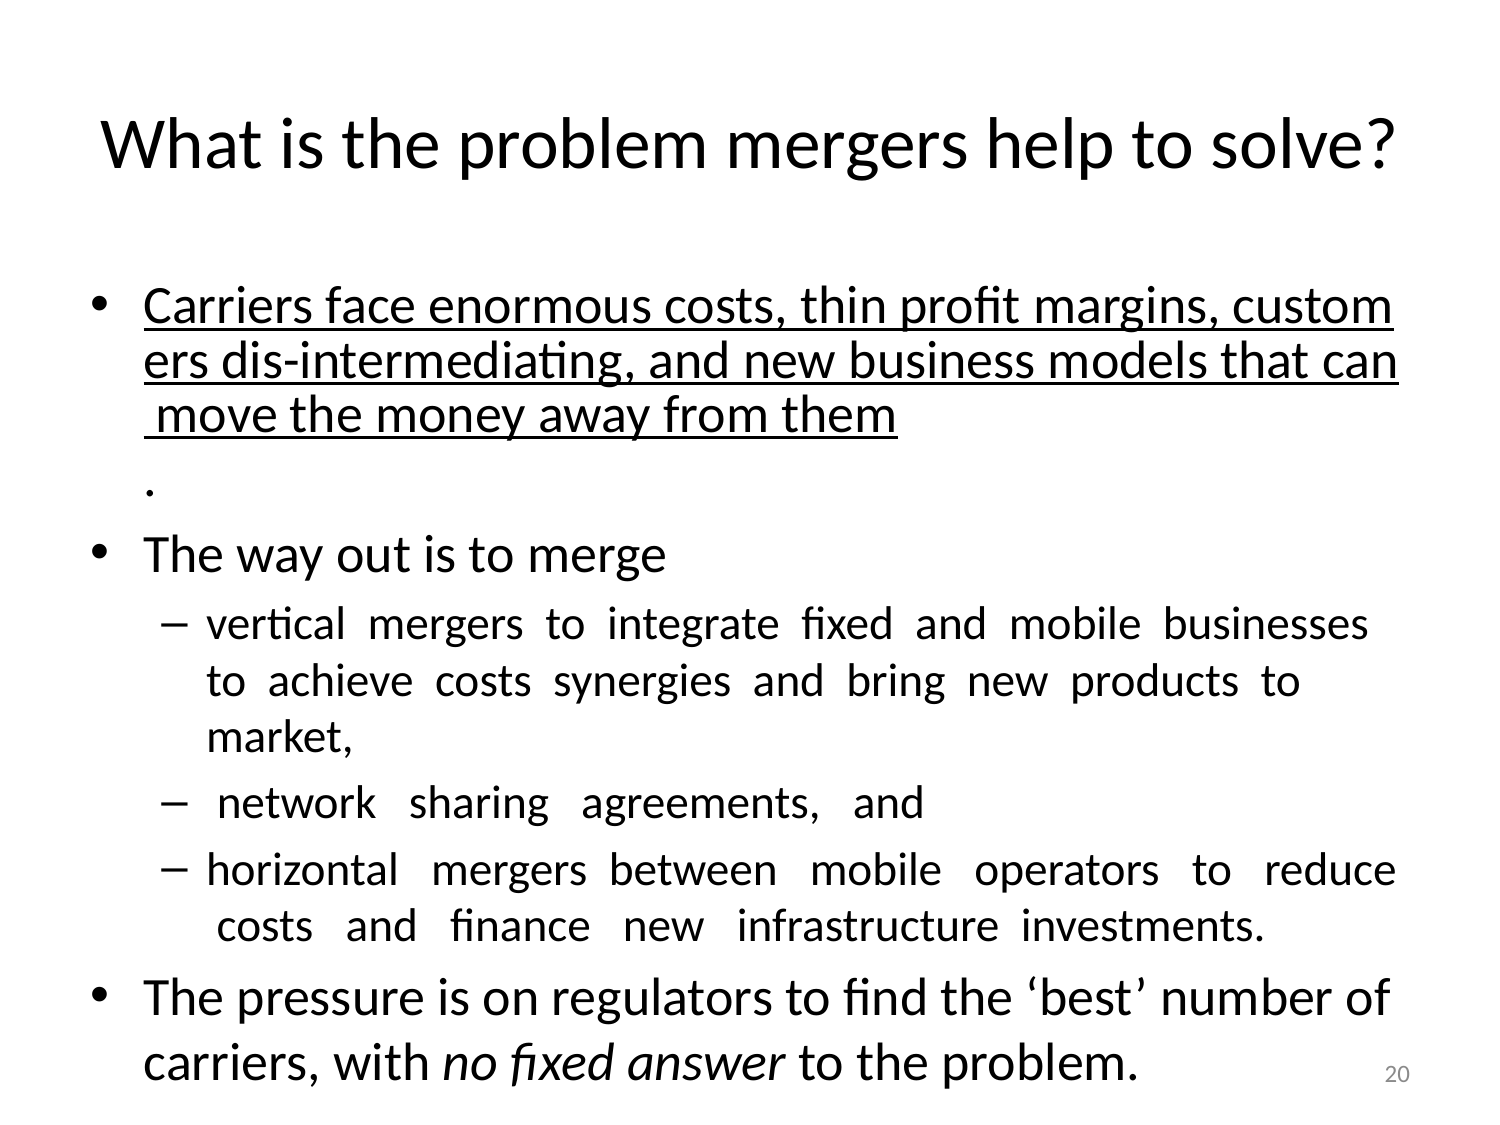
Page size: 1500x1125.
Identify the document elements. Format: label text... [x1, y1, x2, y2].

list Carriers face enormous costs, thin profit margins, customers dis-intermediating, and new business models that can move the money away from them. The way out is to merge vertical mergers to integrate fixed and mobile businesses to achieve costs synergies and bring new products to market, network sharing agreements, and horizontal mergers between mobile operators to reduce costs and finance new infrastructure investments. The pressure is on regulators to find the ‘best’ number of carriers, with no fixed answer to the problem. [75, 262, 1425, 1005]
title What is the problem mergers help to solve? [75, 45, 1425, 233]
slide_number 20 [1074, 1042, 1425, 1103]
